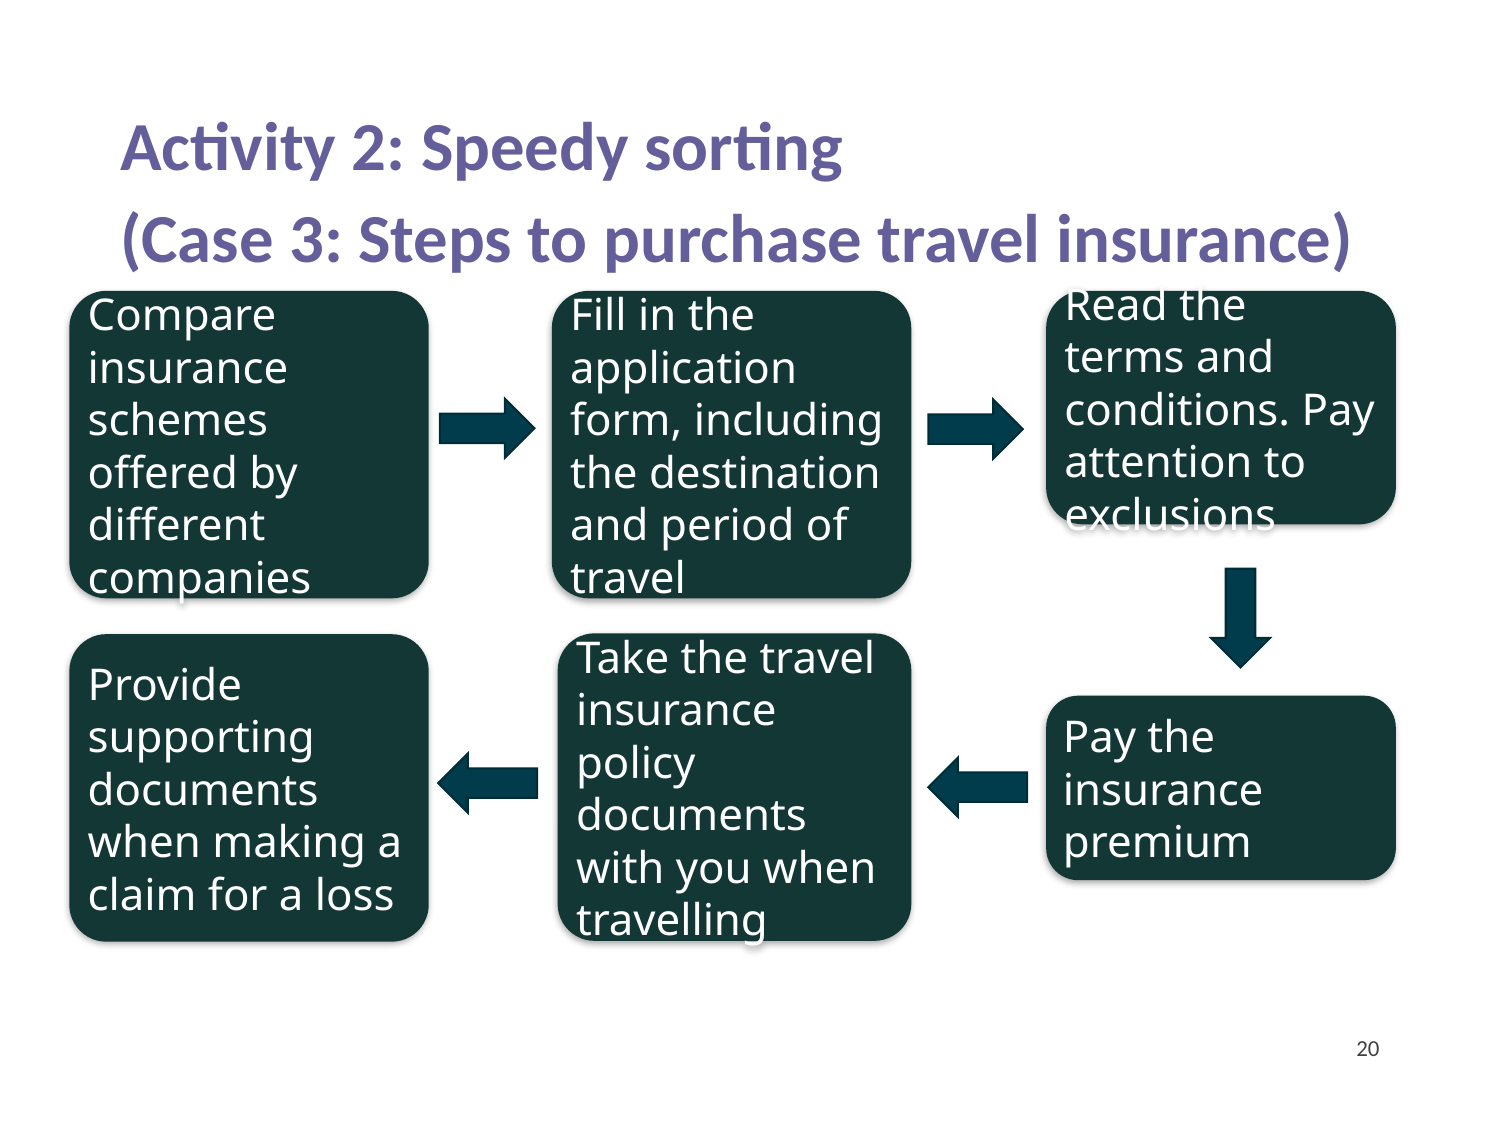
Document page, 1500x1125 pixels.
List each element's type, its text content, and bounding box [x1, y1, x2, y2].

slide_number 20 [1353, 1035, 1381, 1062]
text_box Fill in the application form, including the destination and period of travel [551, 290, 912, 599]
text_box [1210, 568, 1271, 668]
text_box Compare insurance schemes offered by different companies [69, 290, 429, 599]
text_box Pay the insurance premium [1046, 695, 1396, 881]
text_box Read the terms and conditions. Pay attention to exclusions [1046, 290, 1396, 525]
text_box Provide supporting documents when making a claim for a loss [69, 634, 429, 942]
text_box [928, 757, 1028, 817]
text_box Take the travel insurance policy documents with you when travelling [557, 633, 912, 941]
text_box [438, 753, 537, 813]
list Activity 2: Speedy sorting (Case 3: Steps to purchase travel insurance) [119, 113, 1381, 287]
text_box [928, 399, 1023, 459]
text_box [439, 398, 535, 458]
